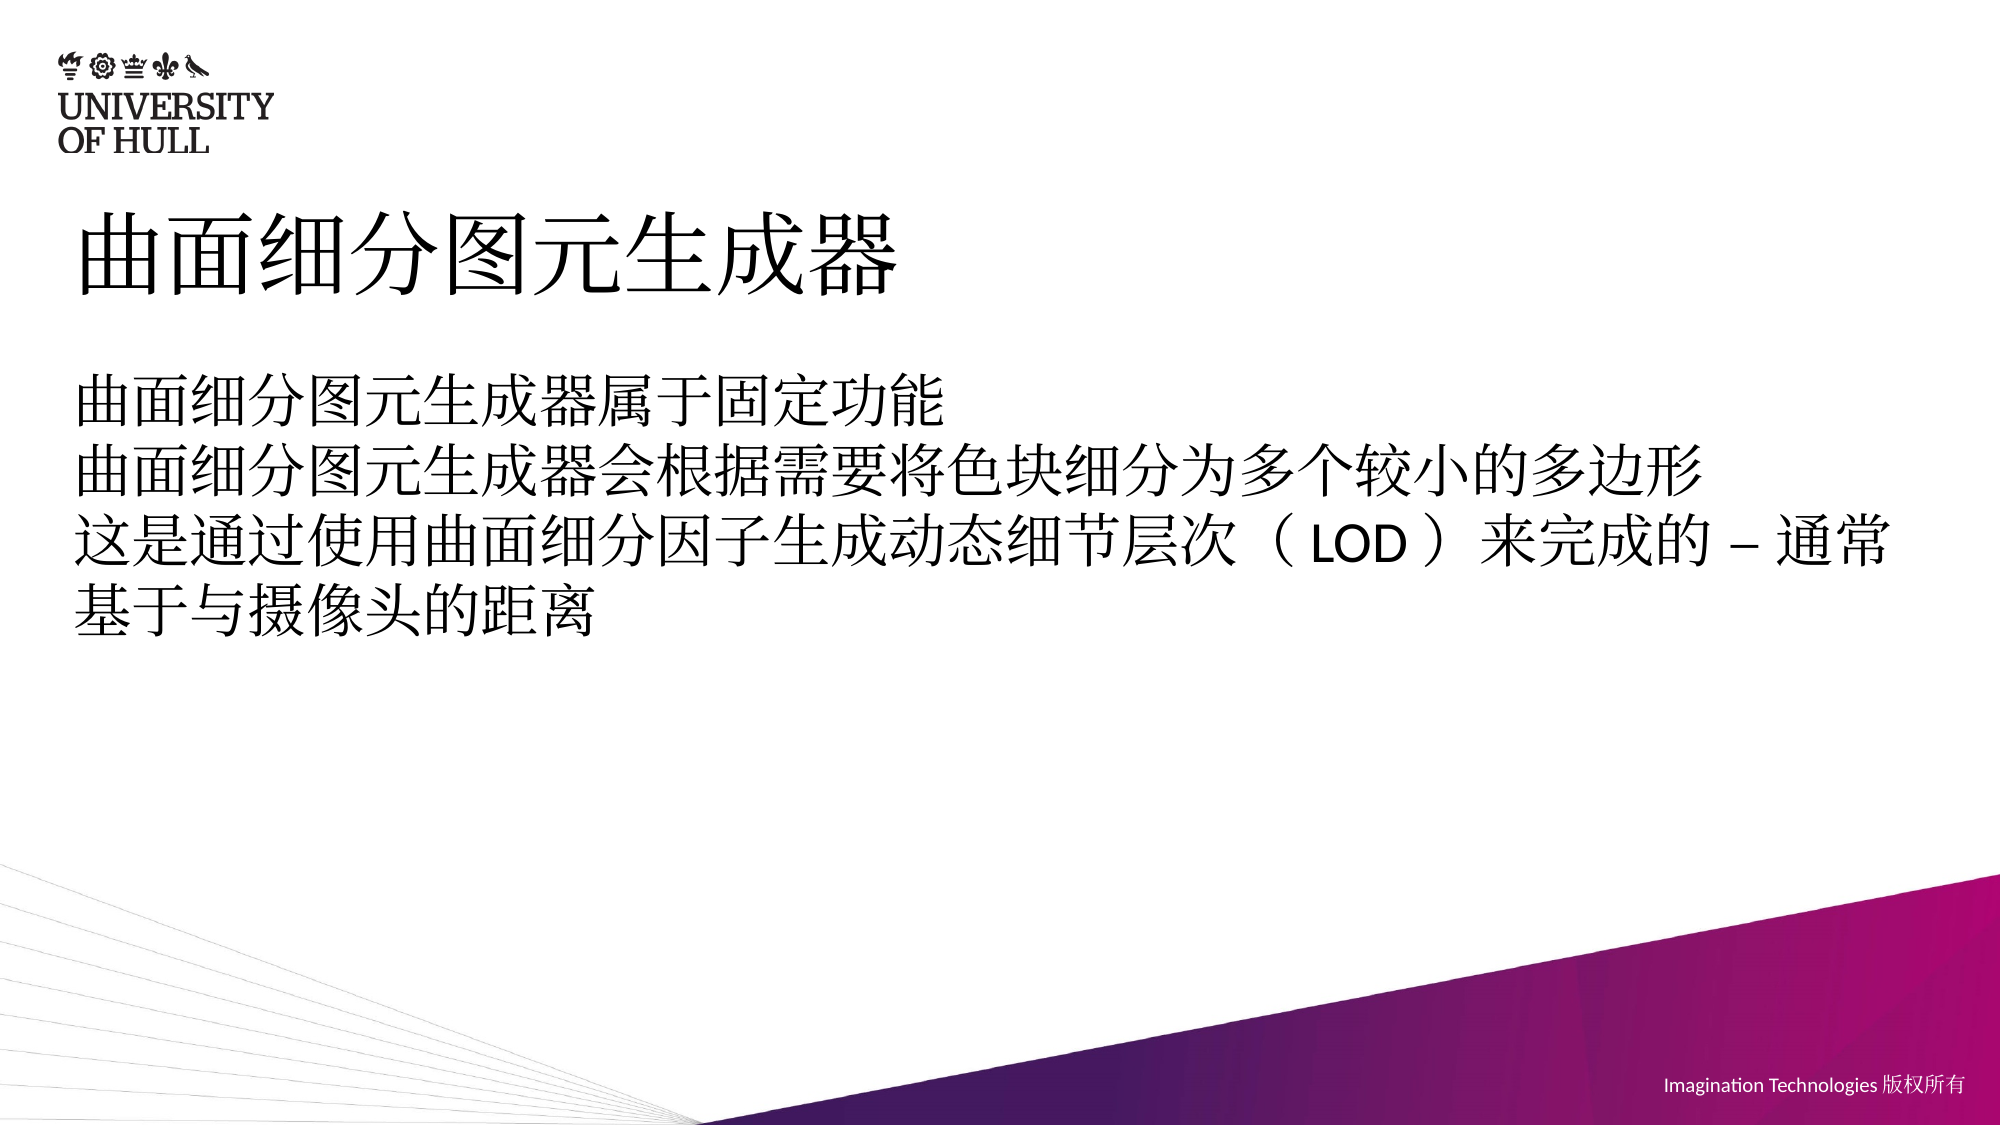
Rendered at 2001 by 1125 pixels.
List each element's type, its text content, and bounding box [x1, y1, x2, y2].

title 曲面细分图元生成器 [57, 178, 1931, 340]
picture [0, 0, 2000, 1125]
list 曲面细分图元生成器属于固定功能 曲面细分图元生成器会根据需要将色块细分为多个较小的多边形 这是通过使用曲面细分因子生成动态细节层次（LOD）来完成的 – 通常基于与摄像头的距离 [57, 356, 1931, 1074]
